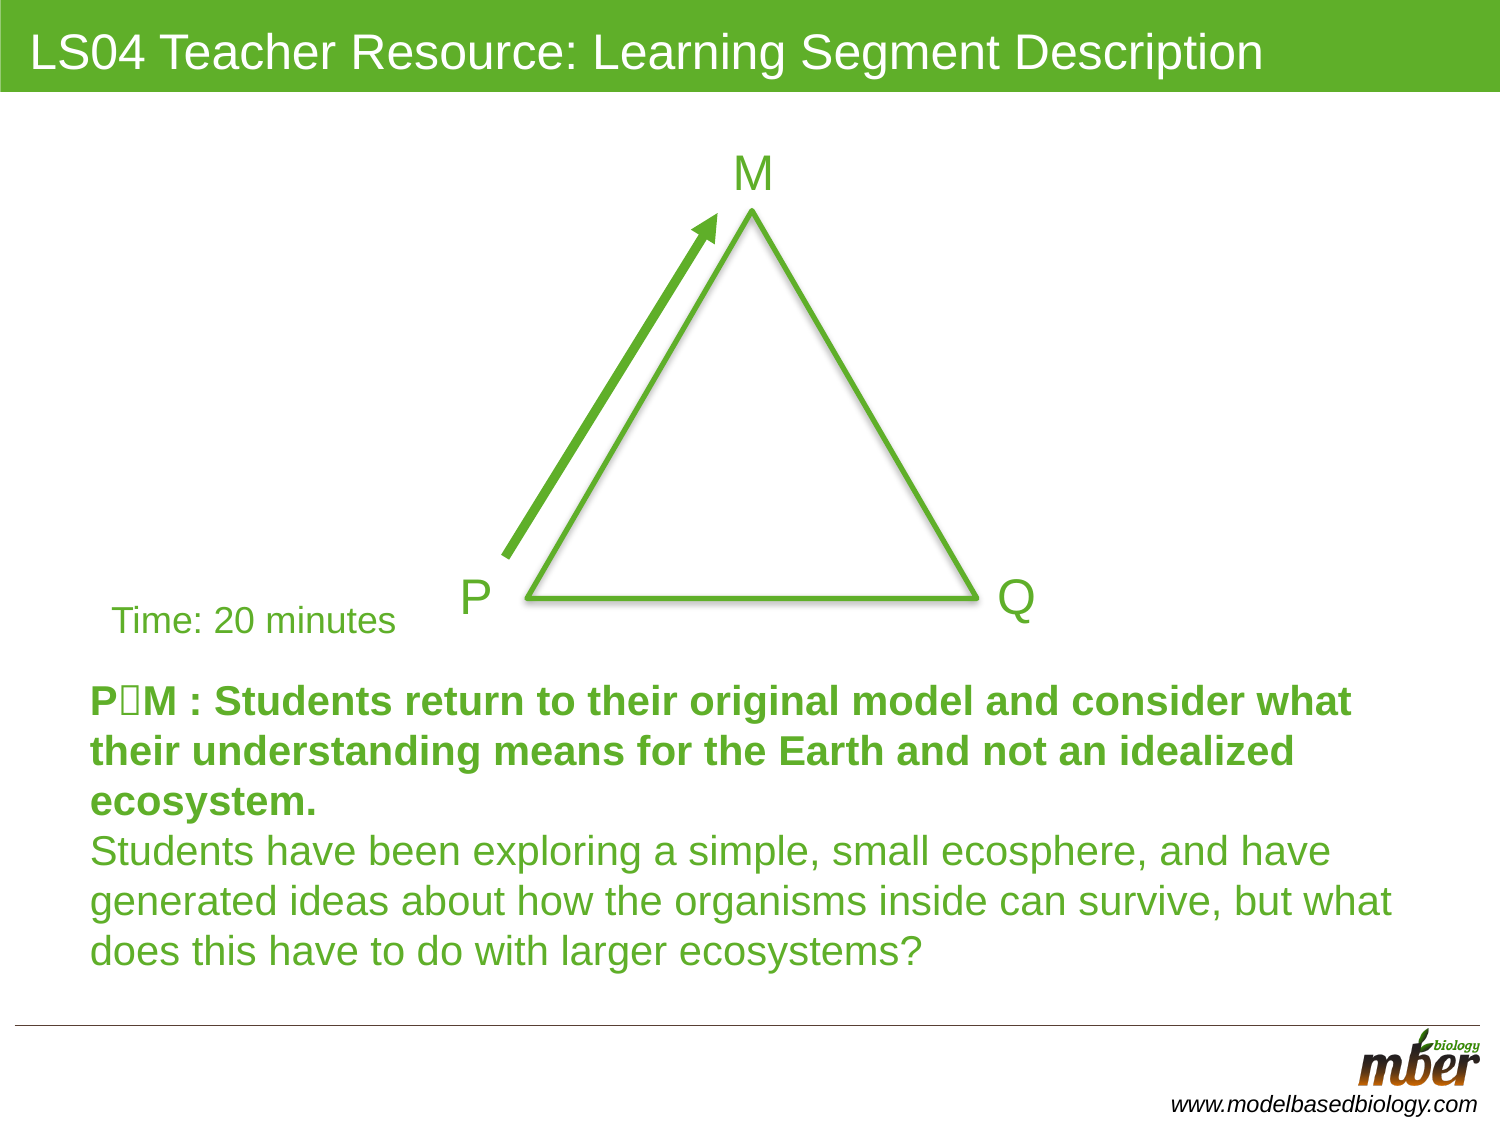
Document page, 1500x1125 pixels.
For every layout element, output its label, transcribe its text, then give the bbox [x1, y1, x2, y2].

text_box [504, 212, 718, 558]
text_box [444, 132, 1060, 634]
text_box Time: 20 minutes [96, 588, 464, 649]
title LS04 Teacher Resource: Learning Segment Description [14, 11, 1480, 89]
picture [1358, 1028, 1480, 1086]
text_box PM : Students return to their original model and consider what their understanding means for the Earth and not an idealized ecosystem. Students have been exploring a simple, small ecosphere, and have generated ideas about how the organisms inside can survive, but what does this have to do with larger ecosystems? [75, 666, 1451, 978]
